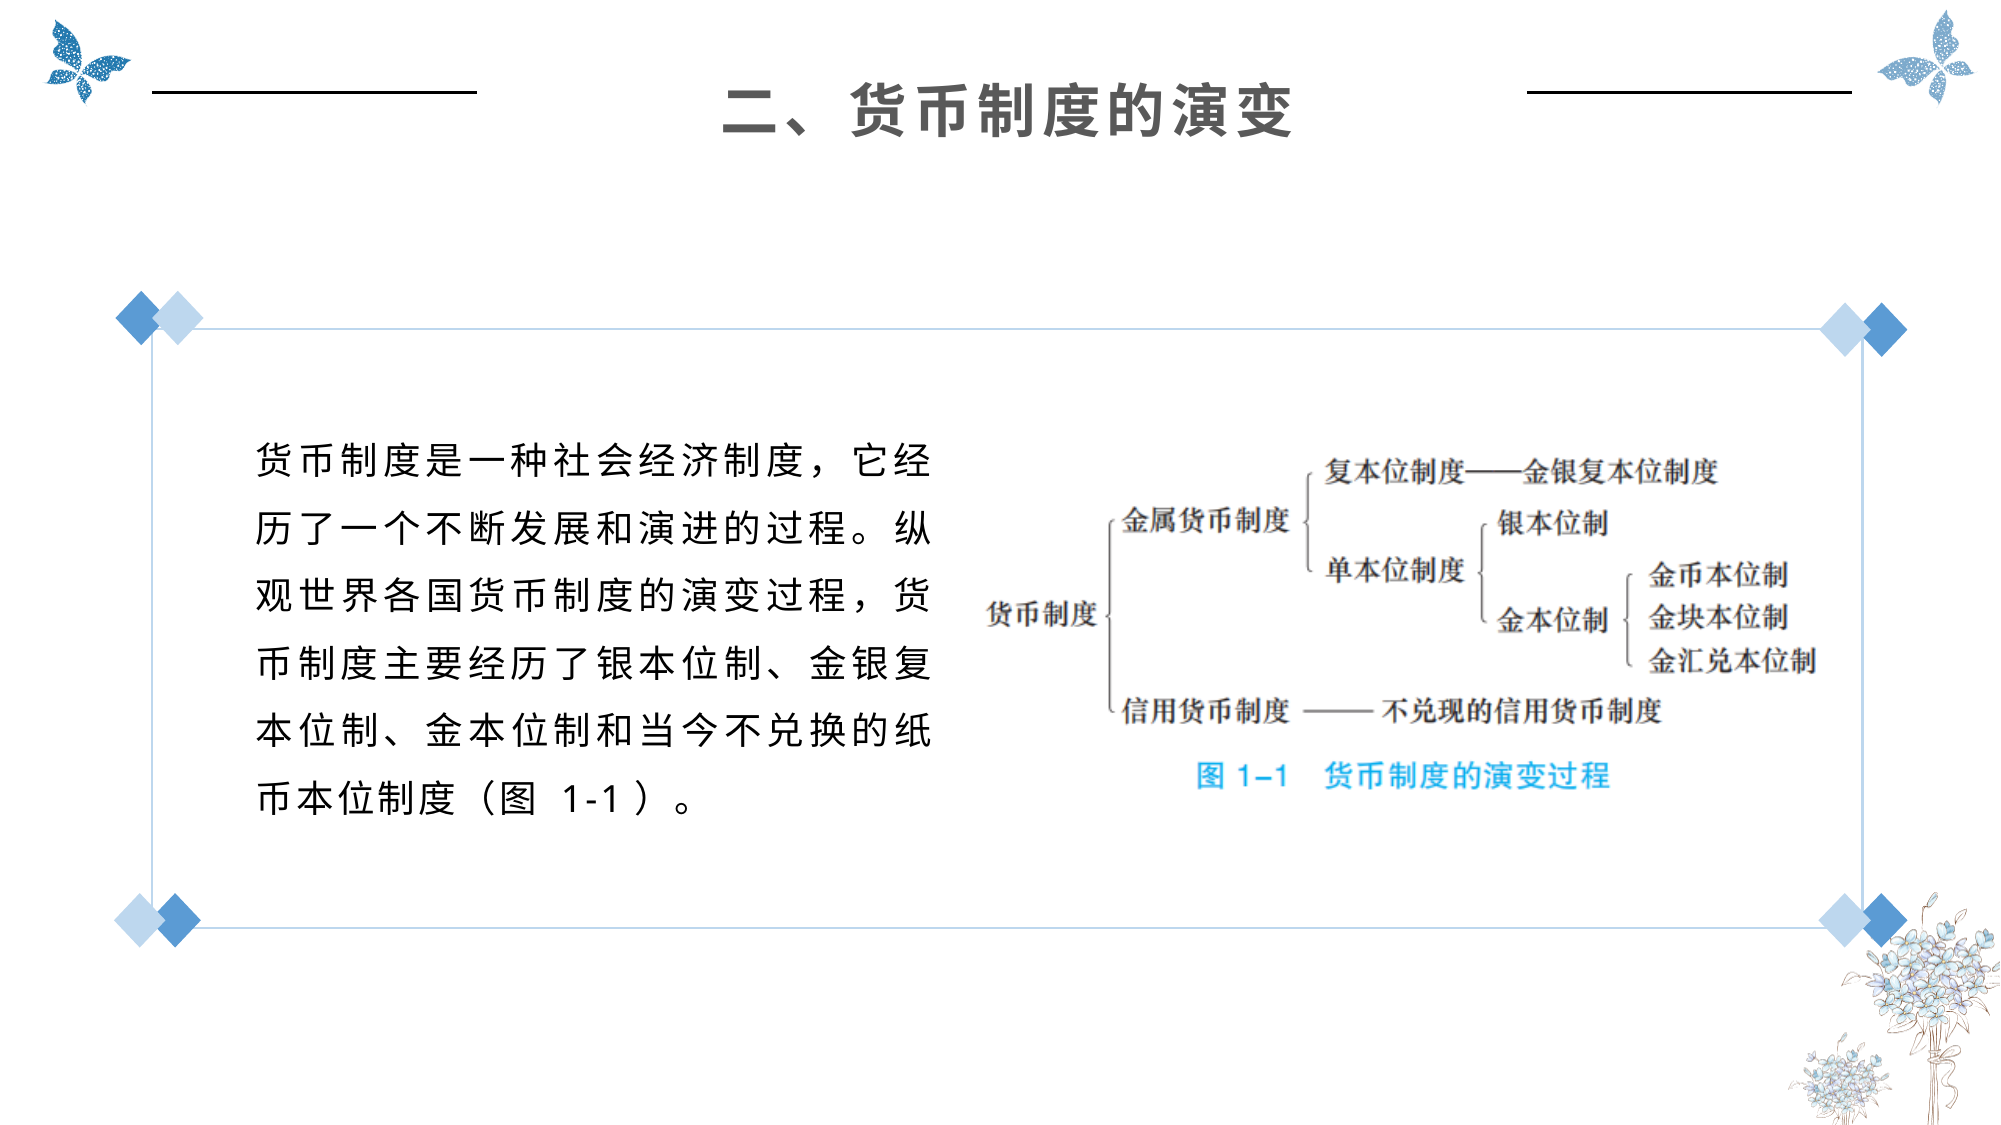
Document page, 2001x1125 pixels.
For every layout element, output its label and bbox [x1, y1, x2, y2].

picture [1788, 892, 2000, 1125]
text_box [151, 66, 1852, 153]
text_box [114, 290, 1908, 948]
picture [976, 444, 1819, 810]
